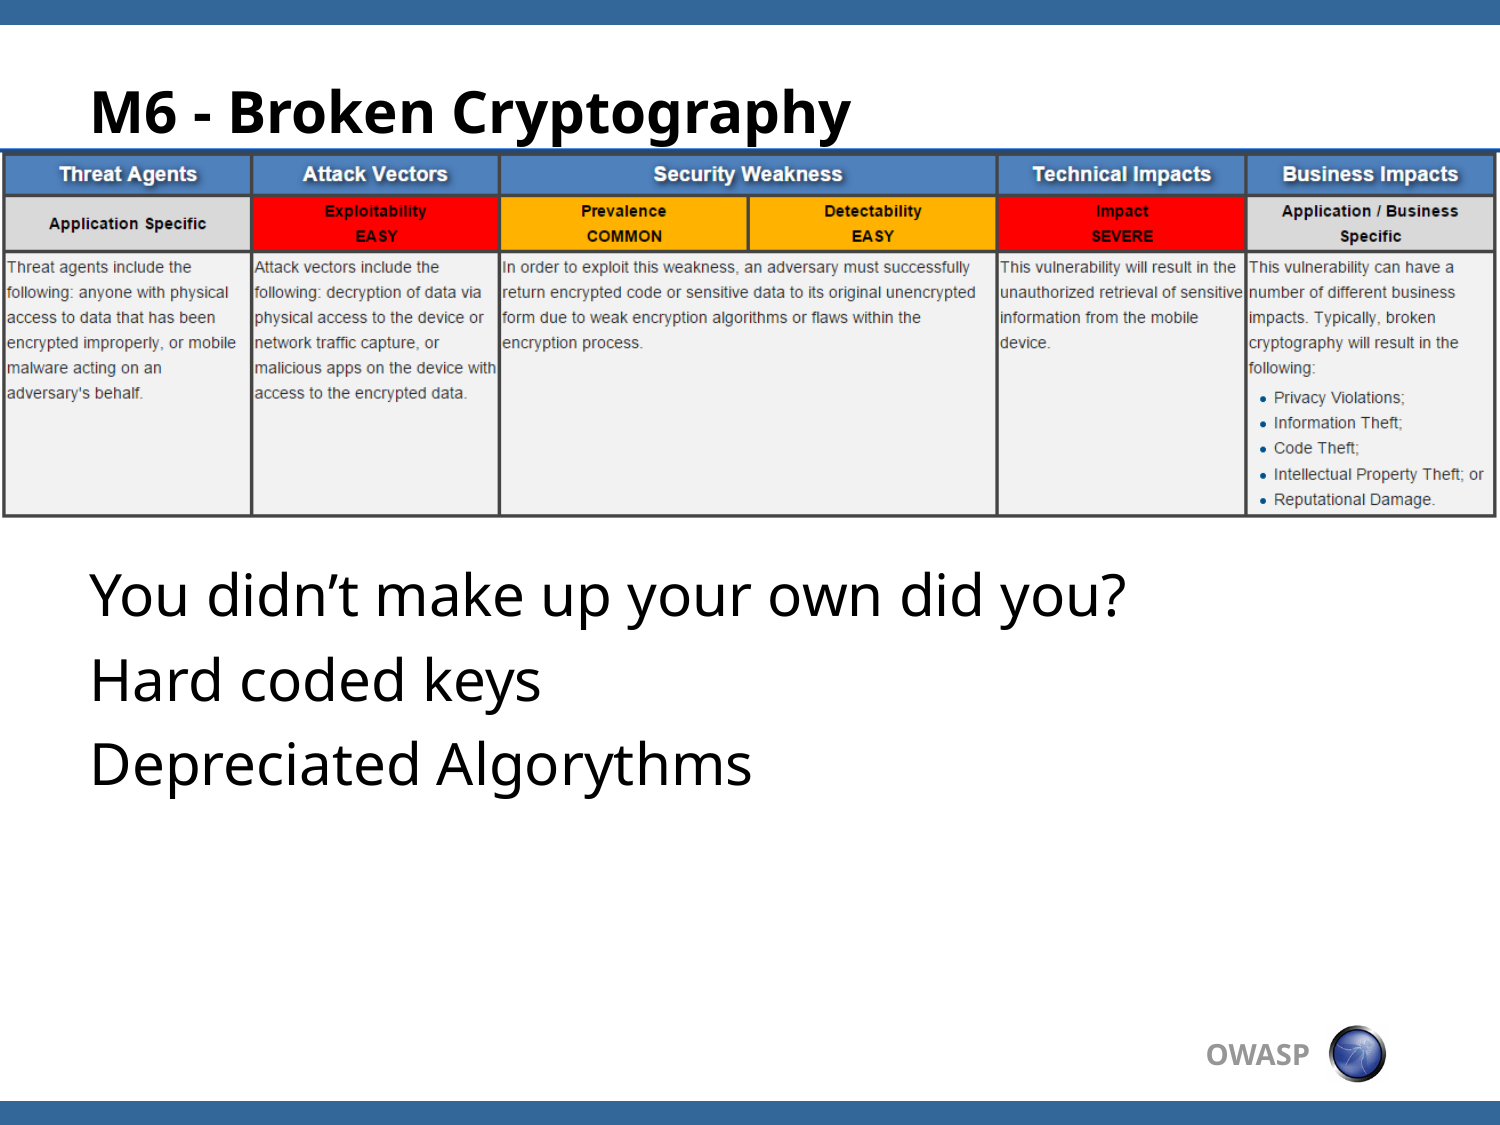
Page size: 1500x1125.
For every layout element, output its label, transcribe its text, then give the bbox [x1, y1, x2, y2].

picture [1325, 1024, 1388, 1083]
title M6 - Broken Cryptography [75, 32, 1425, 148]
list You didn’t make up your own did you? Hard coded keys Depreciated Algorythms [75, 550, 1425, 1005]
picture [0, 148, 1500, 520]
